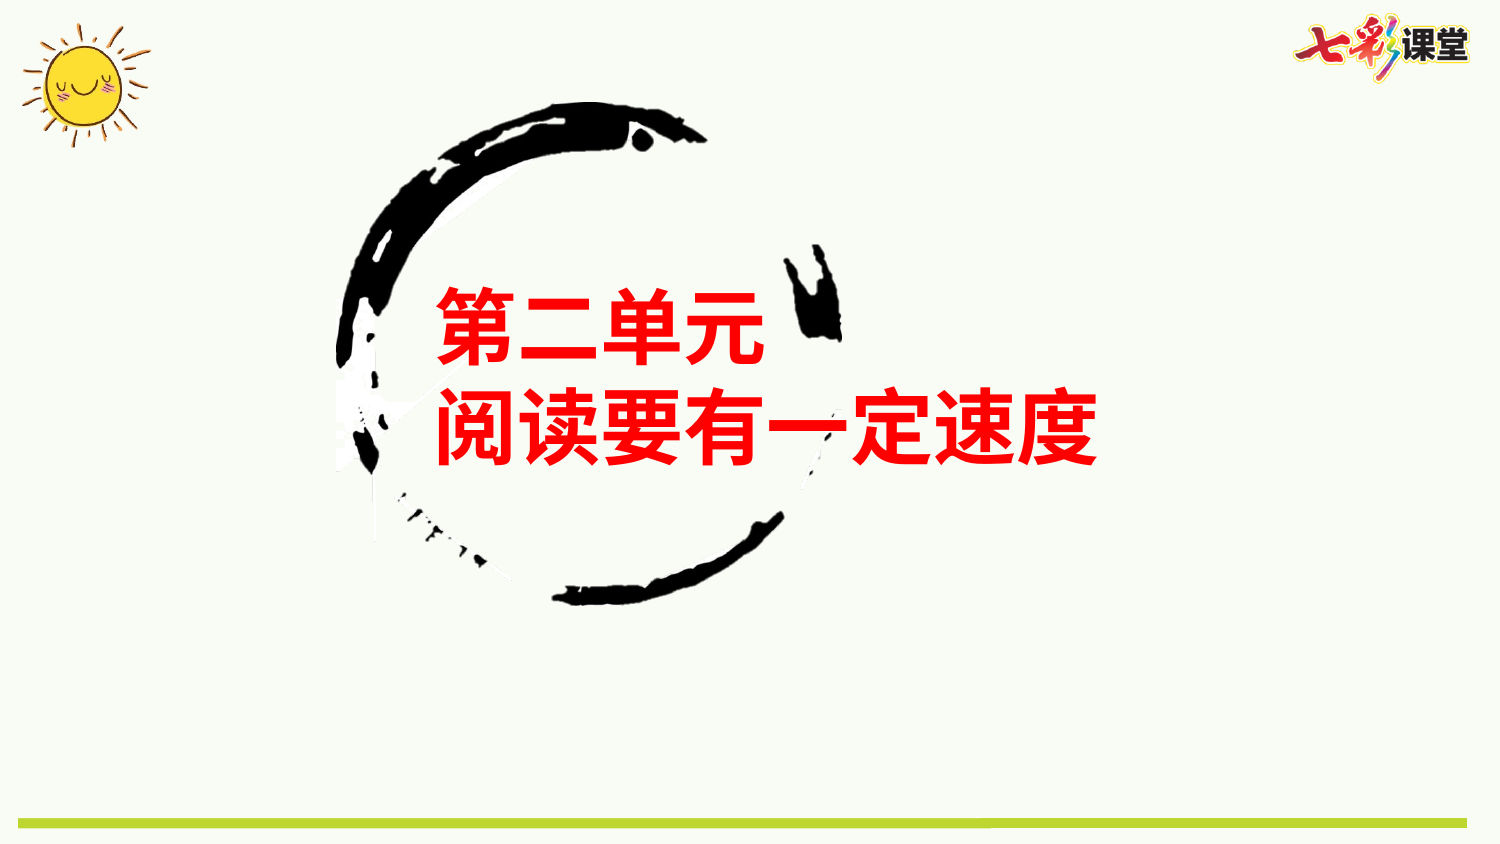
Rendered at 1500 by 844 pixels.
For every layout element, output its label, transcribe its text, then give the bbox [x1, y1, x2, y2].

picture [0, 0, 173, 172]
picture [336, 102, 842, 607]
picture [1291, 9, 1472, 87]
picture [18, 771, 1467, 844]
text_box 第二单元 阅读要有一定速度 [851, 268, 1188, 483]
